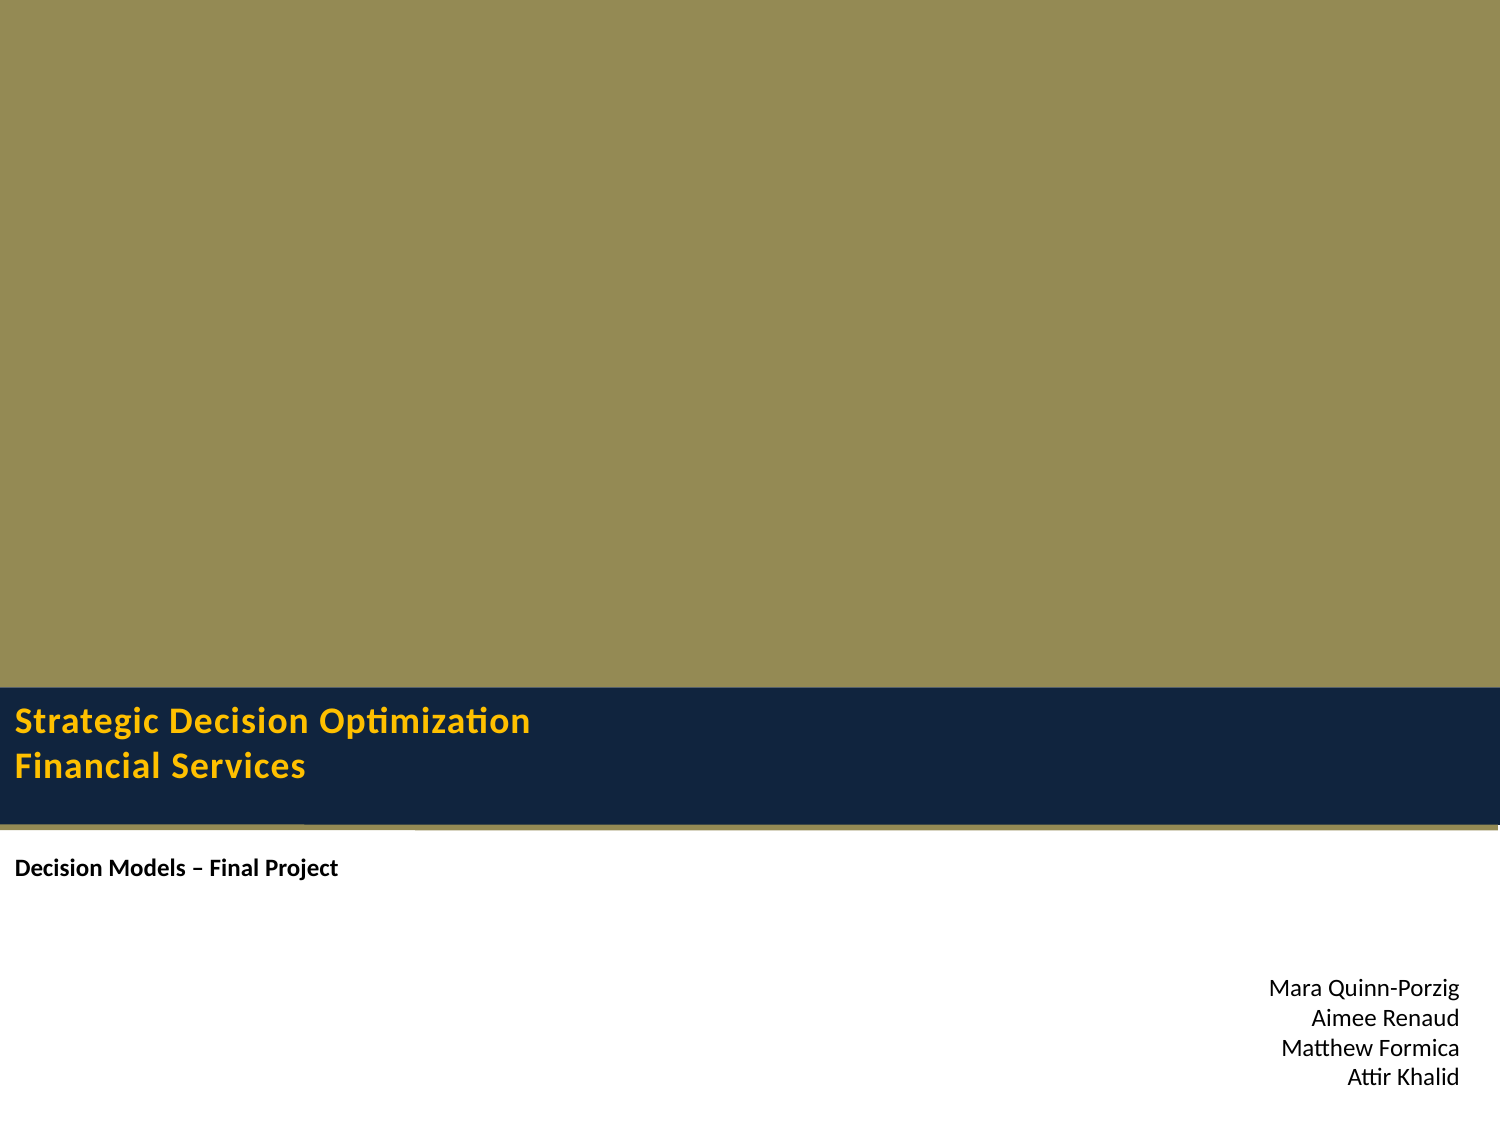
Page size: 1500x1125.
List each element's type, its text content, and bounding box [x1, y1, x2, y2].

text_box Decision Models – Final Project [0, 844, 588, 889]
text_box [0, 0, 1500, 685]
text_box [0, 685, 1500, 827]
text_box Strategic Decision Optimization Financial Services [0, 688, 1438, 794]
text_box Mara Quinn-Porzig Aimee Renaud Matthew Formica Attir Khalid [887, 963, 1475, 1099]
